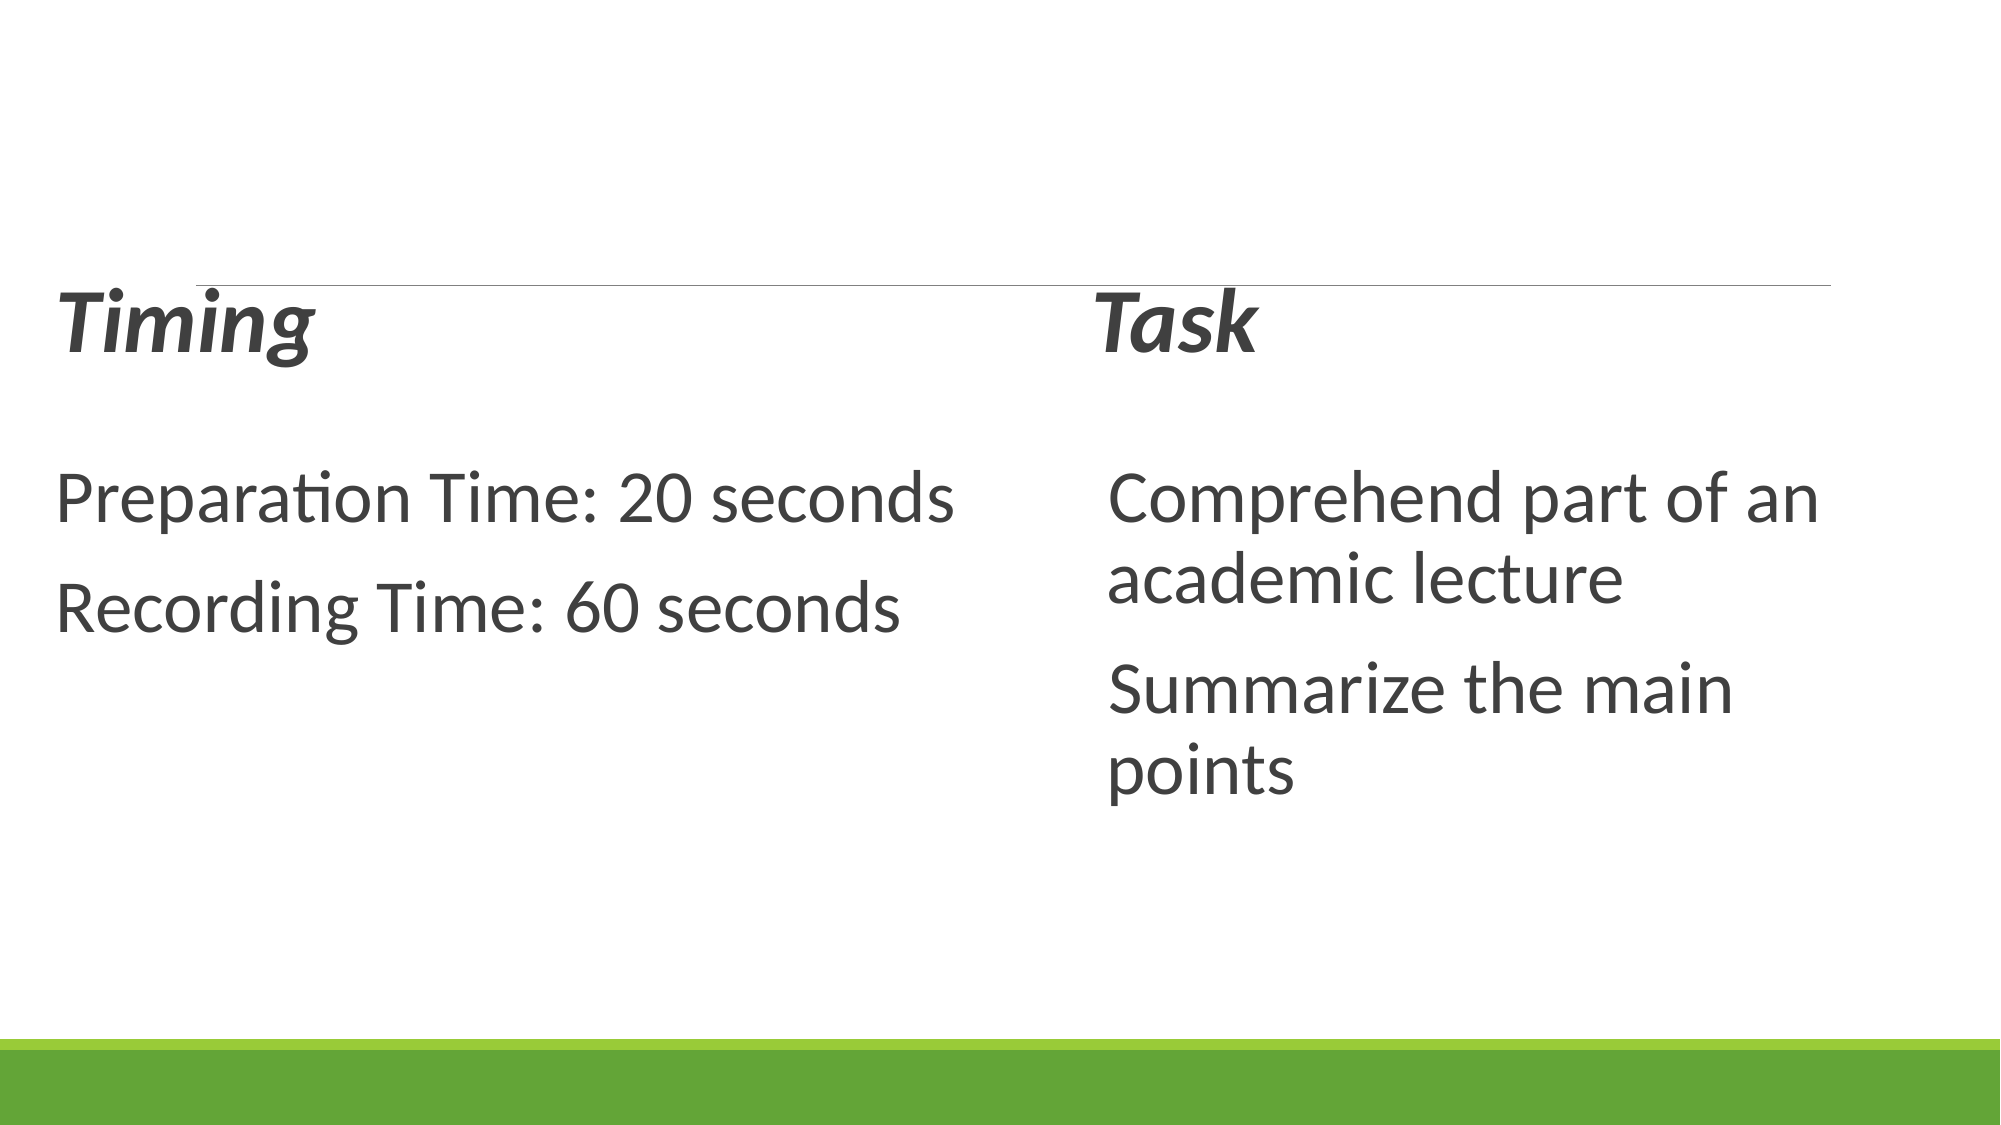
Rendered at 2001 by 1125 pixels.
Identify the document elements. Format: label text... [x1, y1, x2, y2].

list Task Comprehend part of an academic lecture Summarize the main points [1091, 126, 1863, 1014]
list Timing Preparation Time: 20 seconds Recording Time: 60 seconds [55, 126, 988, 1014]
